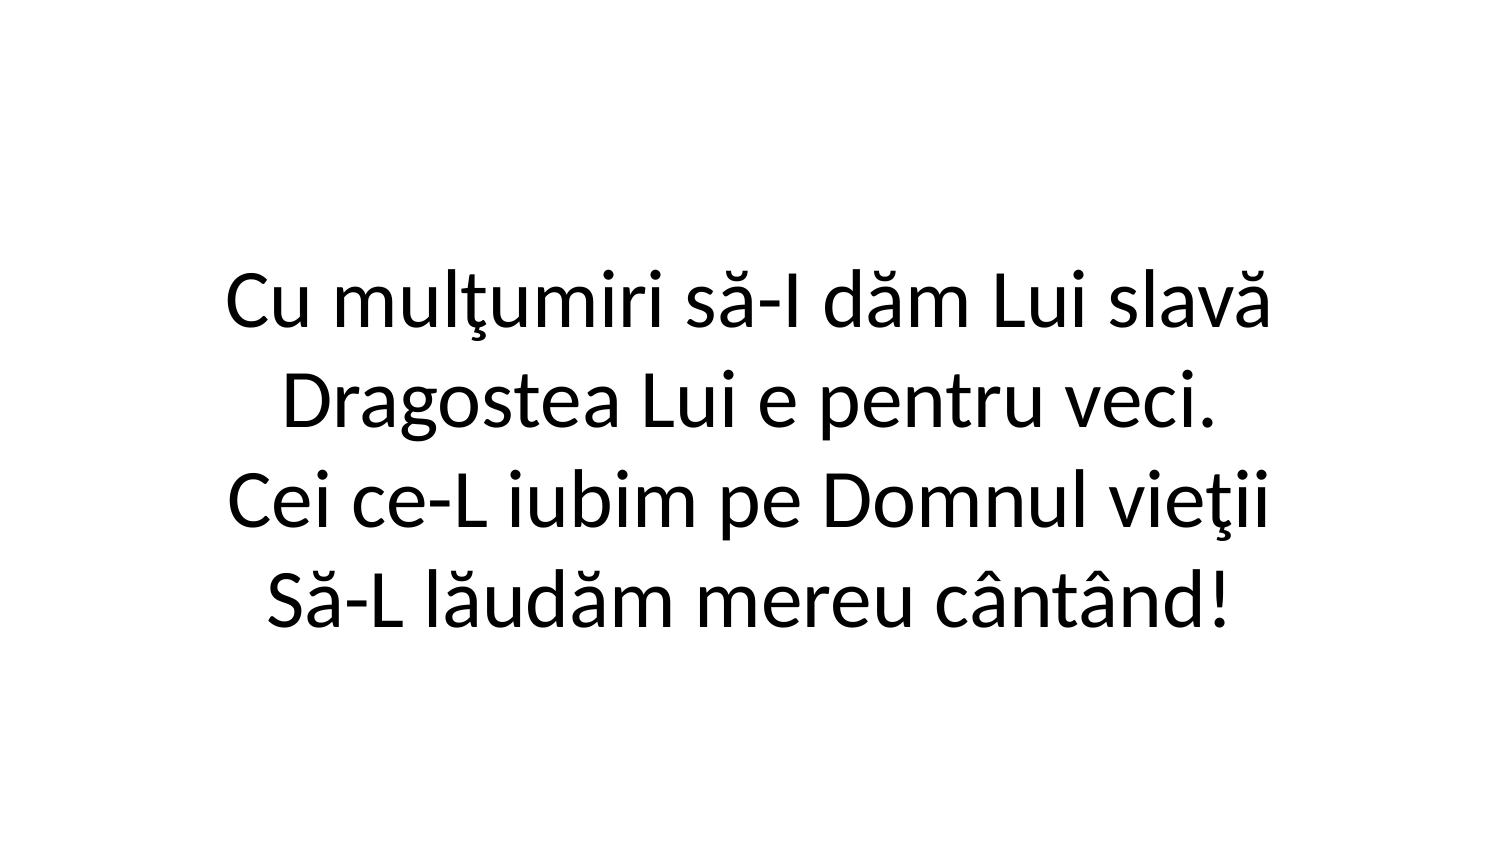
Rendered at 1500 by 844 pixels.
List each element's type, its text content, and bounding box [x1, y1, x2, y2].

text_box Cu mulţumiri să-I dăm Lui slavă Dragostea Lui e pentru veci. Cei ce-L iubim pe Domnul vieţii Să-L lăudăm mereu cântând! [210, 192, 1290, 652]
